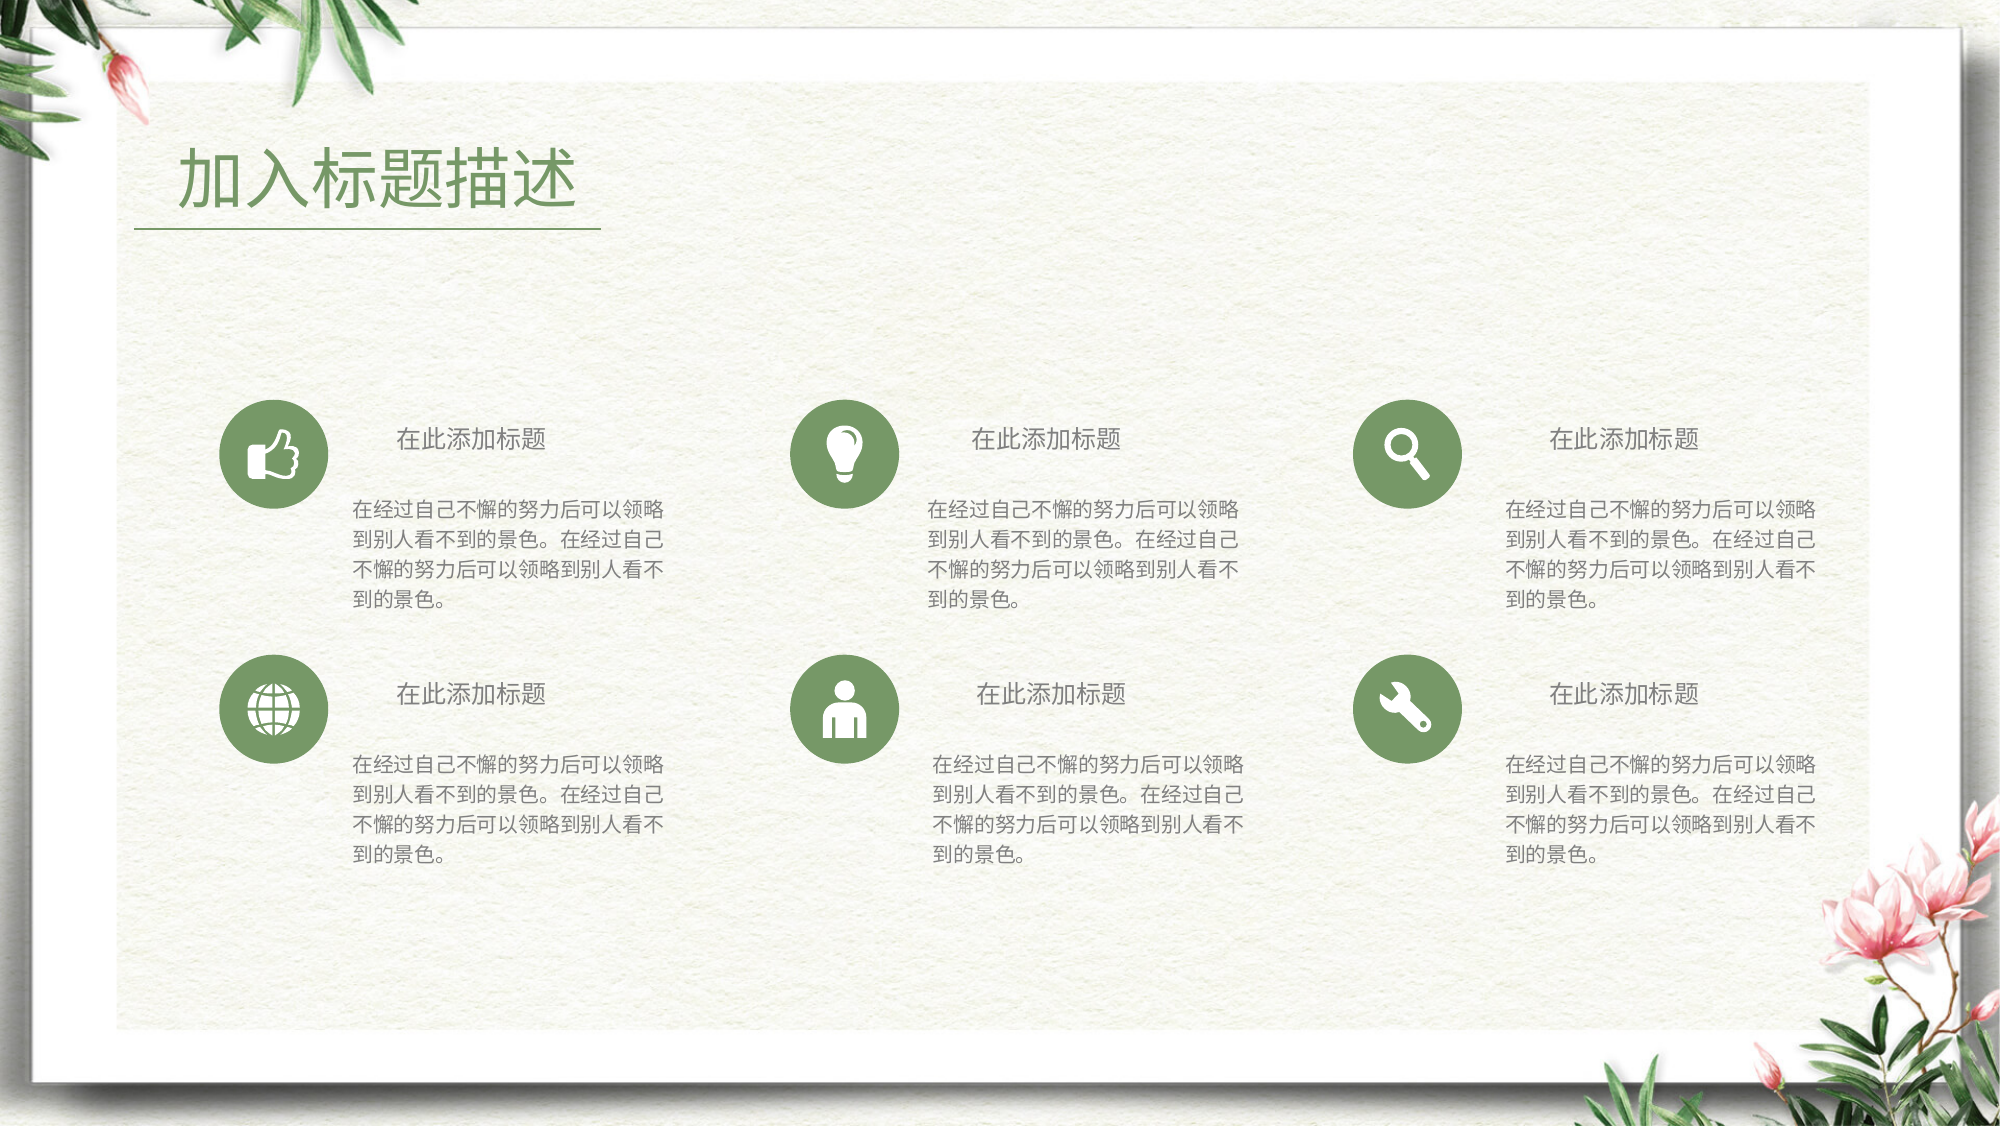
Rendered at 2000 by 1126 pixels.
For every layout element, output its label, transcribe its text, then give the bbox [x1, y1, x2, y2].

text_box [824, 423, 865, 485]
text_box 在此添加标题 [956, 416, 1137, 461]
text_box 在经过自己不懈的努力后可以领略到别人看不到的景色。在经过自己不懈的努力后可以领略到别人看不到的景色。 [337, 484, 679, 619]
text_box [255, 683, 273, 694]
text_box 在经过自己不懈的努力后可以领略到别人看不到的景色。在经过自己不懈的努力后可以领略到别人看不到的景色。 [918, 739, 1260, 875]
text_box [247, 692, 260, 708]
text_box [1384, 427, 1430, 481]
text_box [288, 692, 300, 708]
text_box [274, 695, 289, 708]
text_box 在此添加标题 [1534, 416, 1714, 461]
text_box [274, 724, 292, 736]
text_box 在此添加标题 [381, 671, 562, 716]
text_box 在经过自己不懈的努力后可以领略到别人看不到的景色。在经过自己不懈的努力后可以领略到别人看不到的景色。 [337, 739, 679, 875]
text_box [255, 724, 273, 736]
text_box [788, 397, 902, 511]
text_box [258, 710, 273, 724]
text_box 在经过自己不懈的努力后可以领略到别人看不到的景色。在经过自己不懈的努力后可以领略到别人看不到的景色。 [1490, 484, 1832, 619]
text_box [788, 652, 902, 766]
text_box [110, 136, 646, 230]
text_box 在经过自己不懈的努力后可以领略到别人看不到的景色。在经过自己不懈的努力后可以领略到别人看不到的景色。 [912, 484, 1255, 619]
text_box [217, 652, 331, 766]
text_box 在此添加标题 [961, 671, 1142, 716]
text_box [274, 683, 292, 694]
text_box [217, 397, 331, 511]
text_box [1350, 652, 1465, 766]
text_box 在此添加标题 [381, 416, 562, 461]
text_box 在此添加标题 [1534, 671, 1714, 716]
text_box [258, 695, 273, 708]
text_box [1377, 679, 1434, 735]
text_box [274, 710, 300, 727]
picture [0, 0, 2000, 1126]
text_box [247, 429, 299, 479]
text_box [834, 680, 855, 701]
text_box [1350, 397, 1465, 511]
text_box [247, 710, 260, 727]
text_box [822, 702, 867, 738]
text_box 在经过自己不懈的努力后可以领略到别人看不到的景色。在经过自己不懈的努力后可以领略到别人看不到的景色。 [1490, 739, 1832, 875]
